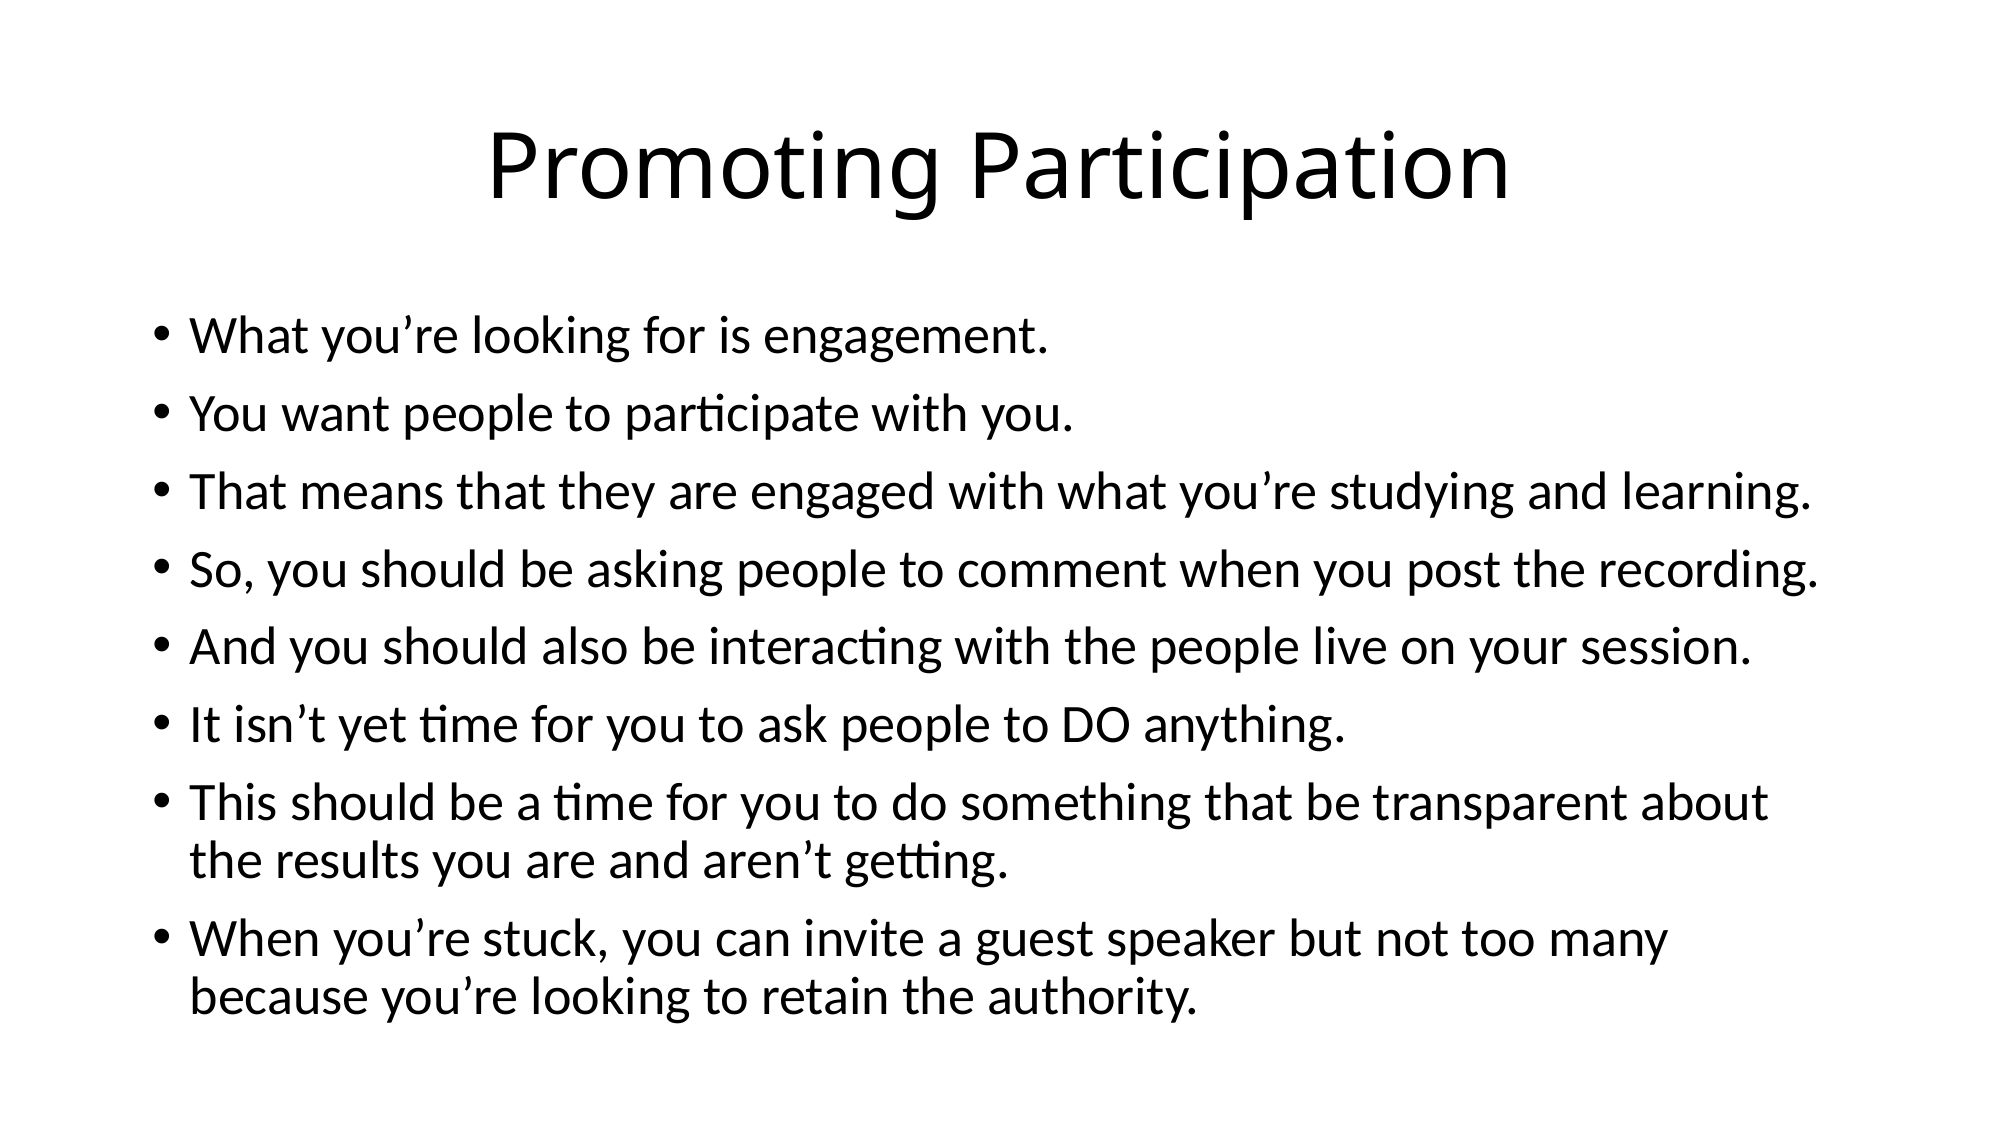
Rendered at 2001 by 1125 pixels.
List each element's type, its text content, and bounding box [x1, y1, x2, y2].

title Promoting Participation [137, 59, 1863, 278]
list What you’re looking for is engagement. You want people to participate with you. That means that they are engaged with what you’re studying and learning. So, you should be asking people to comment when you post the recording. And you should also be interacting with the people live on your session. It isn’t yet time for you to ask people to DO anything. This should be a time for you to do something that be transparent about the results you are and aren’t getting. When you’re stuck, you can invite a guest speaker but not too many because you’re looking to retain the authority. [137, 299, 1863, 1050]
